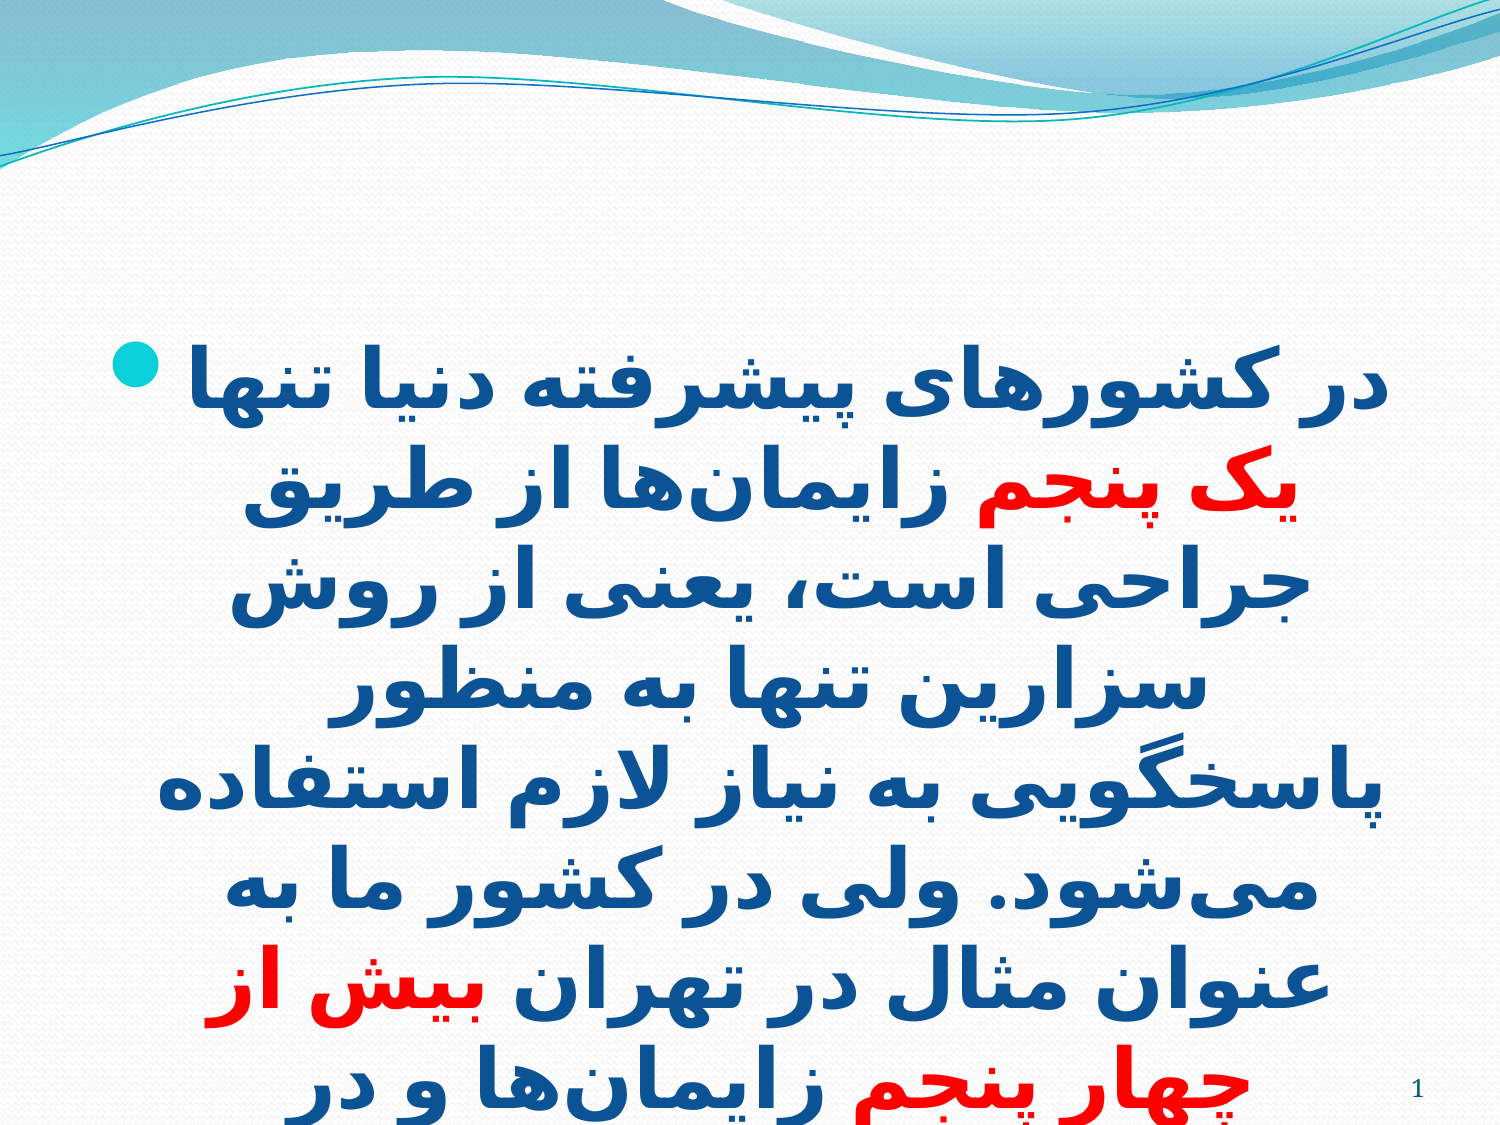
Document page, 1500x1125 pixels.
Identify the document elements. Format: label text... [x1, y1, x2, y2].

slide_number 1 [1299, 1042, 1425, 1103]
list در کشورهای پیشرفته دنیا تنها یک پنجم زایمان‌ها از طریق جراحی است، یعنی از روش سزارین تنها به منظور پاسخگویی به نیاز لازم استفاده می‌شود. ولی در کشور ما به عنوان مثال در تهران بیش از چهار پنجم زایمان‌ها و در بیمارستان‌های خصوصی، قریب به اتفاق زایمان‌ها به روش سزارین است. [75, 317, 1425, 1038]
